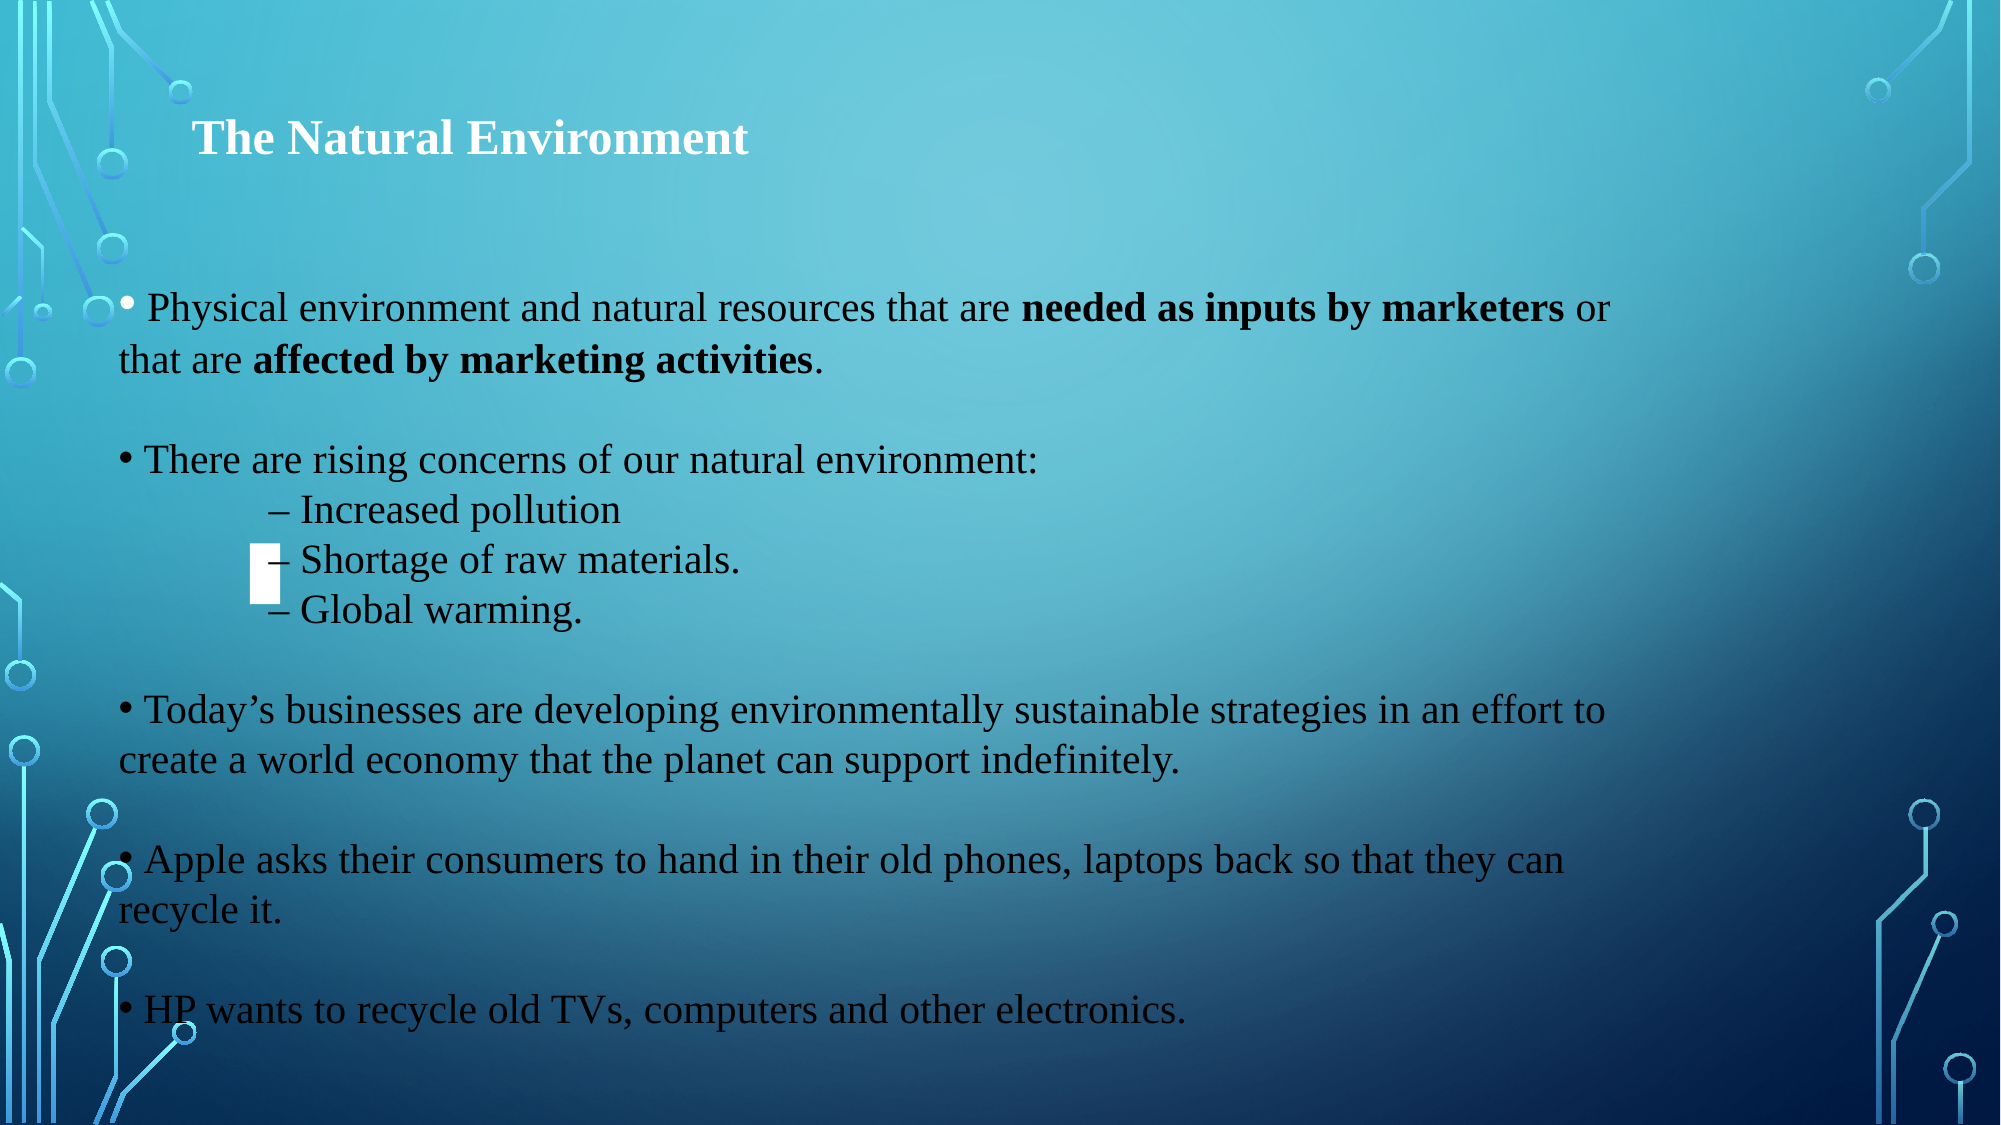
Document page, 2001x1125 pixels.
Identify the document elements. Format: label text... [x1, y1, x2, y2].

text_box The Natural Environment [0, 40, 1108, 228]
text_box Physical environment and natural resources that are needed as inputs by marketers or that are affected by marketing activities. There are rising concerns of our natural environment: – Increased pollution – Shortage of raw materials. – Global warming. Today’s businesses are developing environmentally sustainable strategies in an effort to create a world economy that the planet can support indefinitely. Apple asks their consumers to hand in their old phones, laptops back so that they can recycle it. HP wants to recycle old TVs, computers and other electronics. [103, 264, 1673, 1090]
